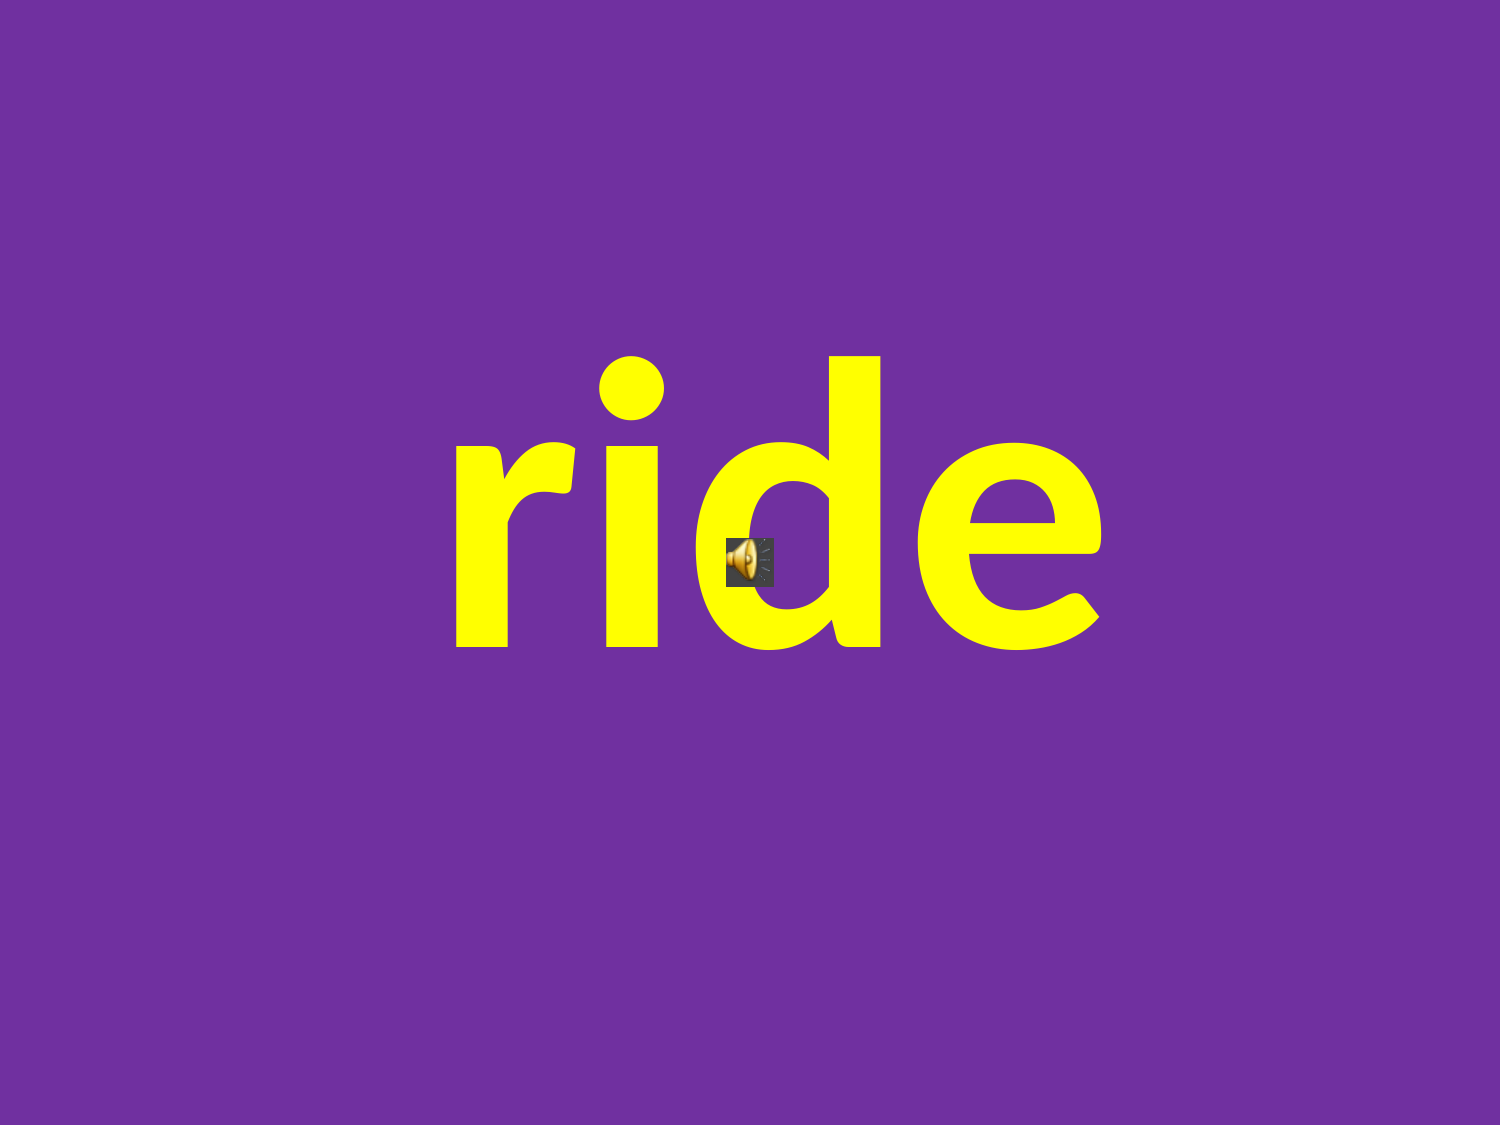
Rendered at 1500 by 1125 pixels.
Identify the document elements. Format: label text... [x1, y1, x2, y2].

text_box ride [99, 224, 1450, 738]
picture [724, 537, 776, 588]
